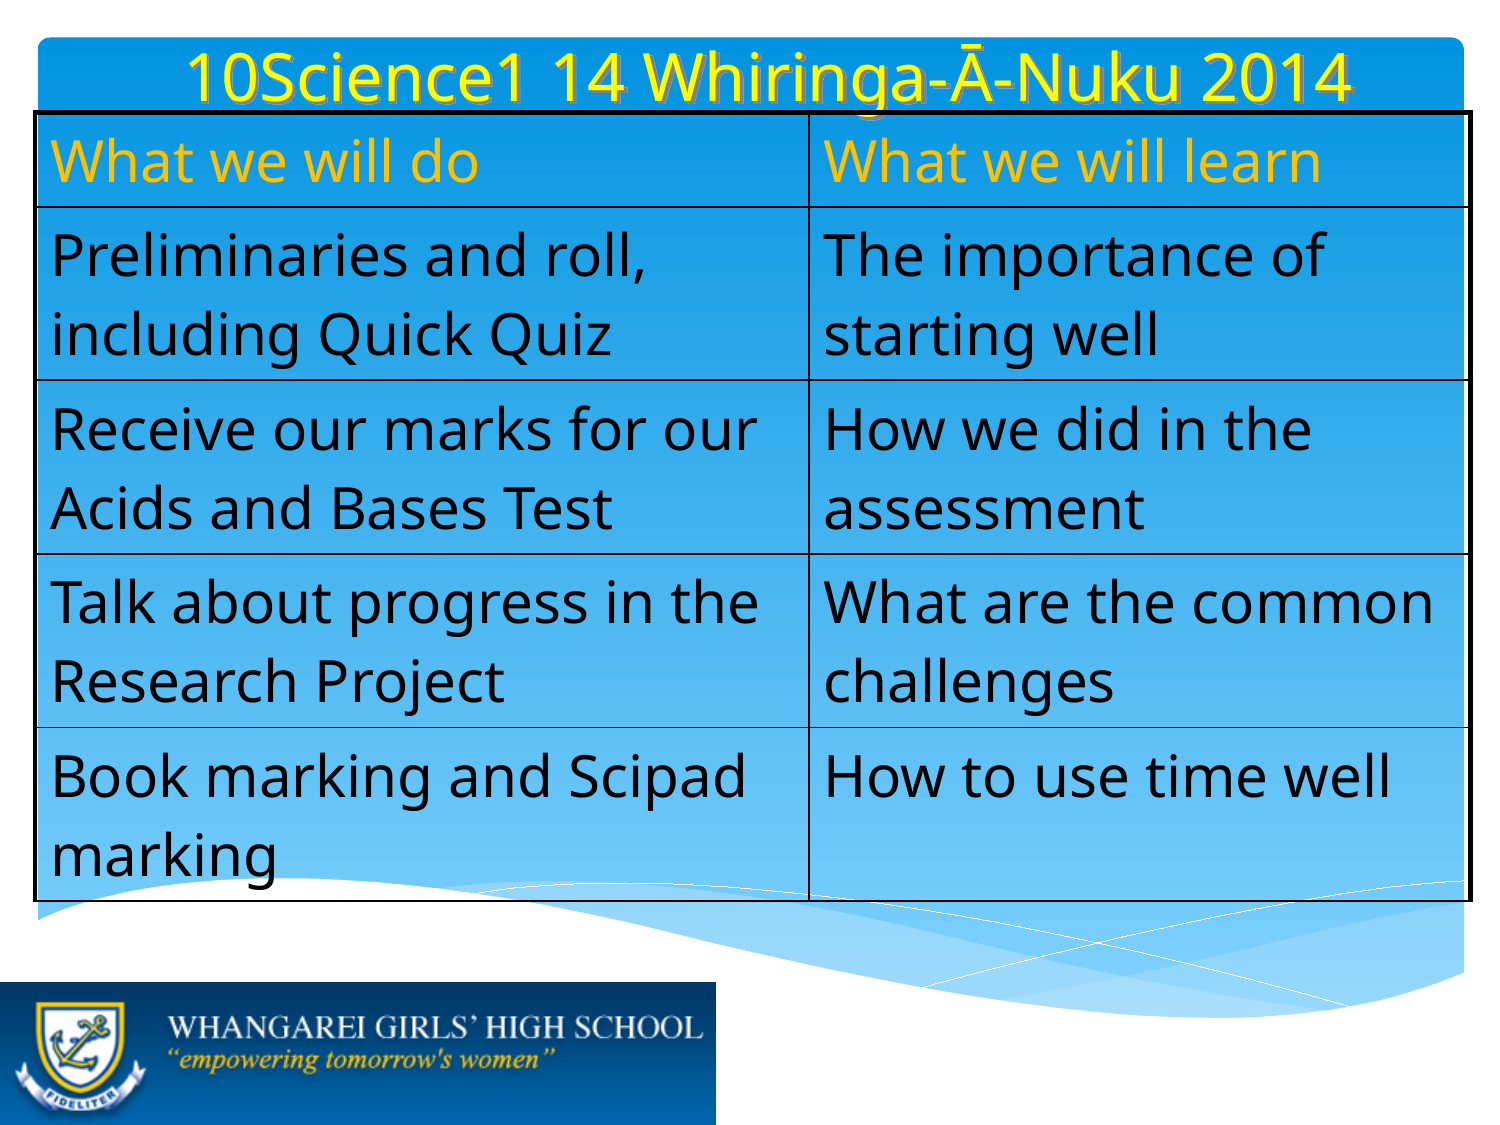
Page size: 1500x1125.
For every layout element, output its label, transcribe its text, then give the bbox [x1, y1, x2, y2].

table_cell What are the common challenges [810, 555, 1468, 727]
table_cell How to use time well [810, 728, 1468, 900]
text_box 10Science1 14 Whiringa-Ā-Nuku 2014 [162, 24, 1375, 110]
table_cell Receive our marks for our Acids and Bases Test [37, 381, 808, 553]
table_header What we will learn [810, 115, 1468, 206]
table_cell Preliminaries and roll, including Quick Quiz [37, 208, 808, 379]
picture [0, 982, 716, 1125]
table_cell Book marking and Scipad marking [37, 728, 808, 900]
table_cell Talk about progress in the Research Project [37, 555, 808, 727]
table_cell How we did in the assessment [810, 381, 1468, 553]
table_cell The importance of starting well [810, 208, 1468, 379]
table_header What we will do [37, 115, 808, 206]
